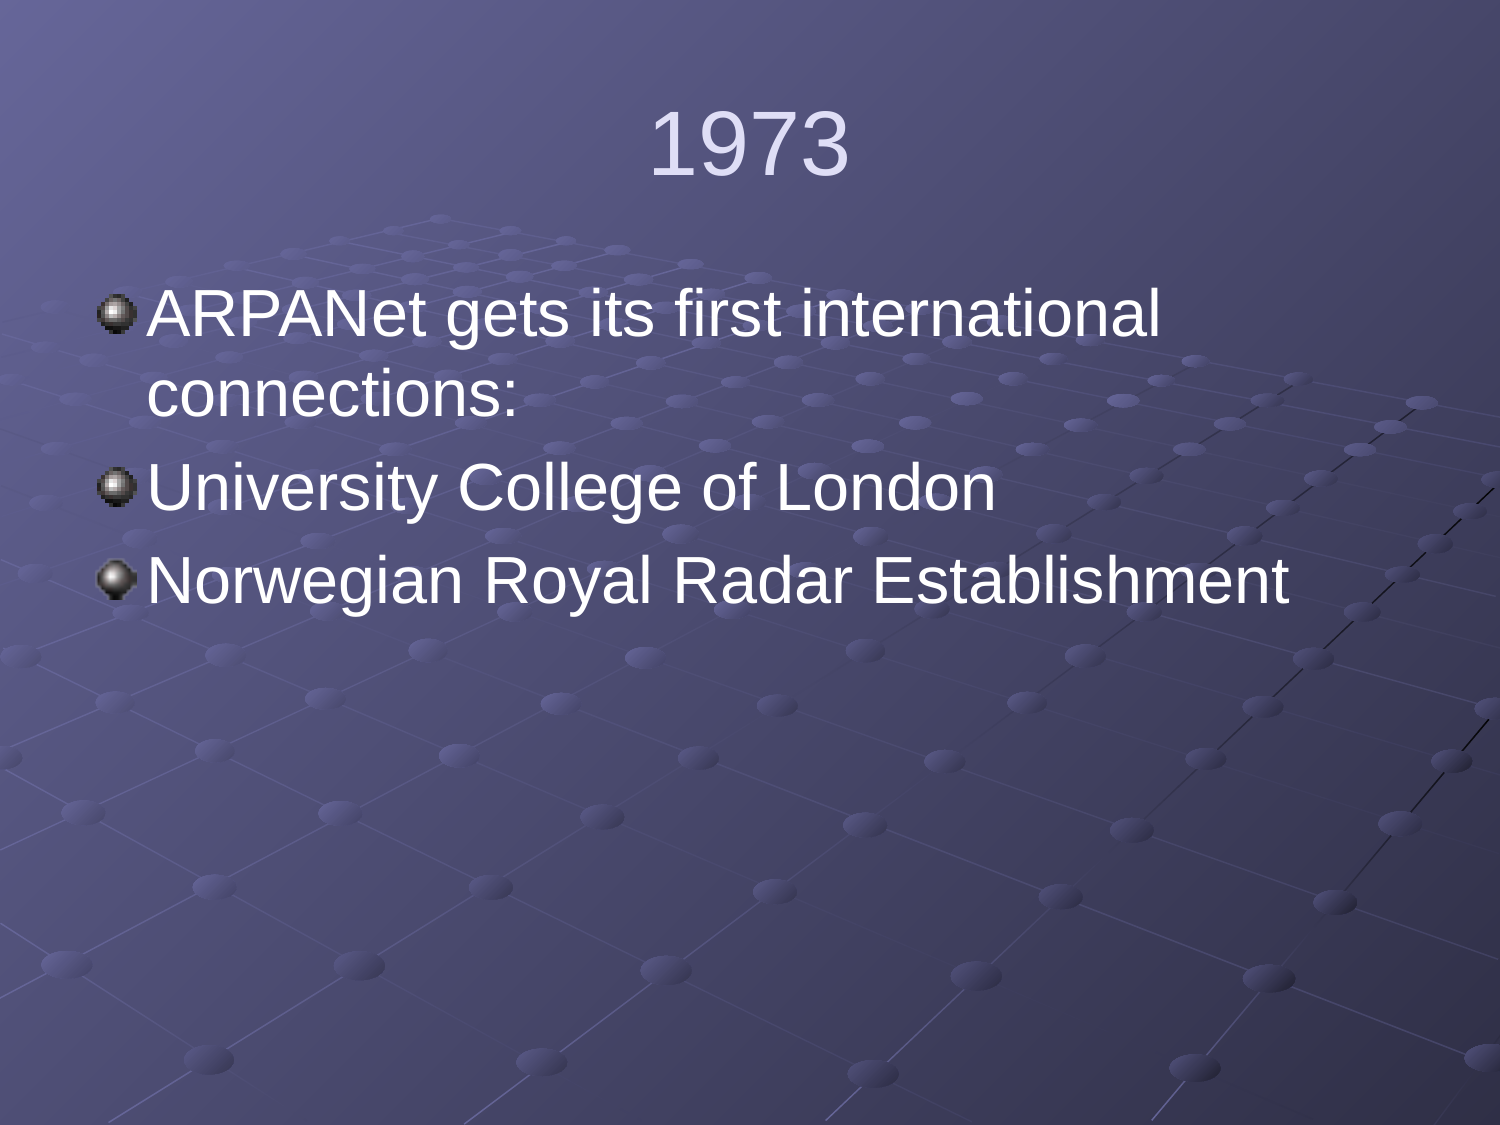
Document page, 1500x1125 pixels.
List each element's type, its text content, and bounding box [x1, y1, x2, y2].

picture [90, 553, 137, 600]
list ARPANet gets its first international connections: University College of London Norwegian Royal Radar Establishment [75, 262, 1425, 1007]
title 1973 [75, 45, 1425, 233]
picture [90, 459, 137, 507]
picture [90, 286, 137, 334]
